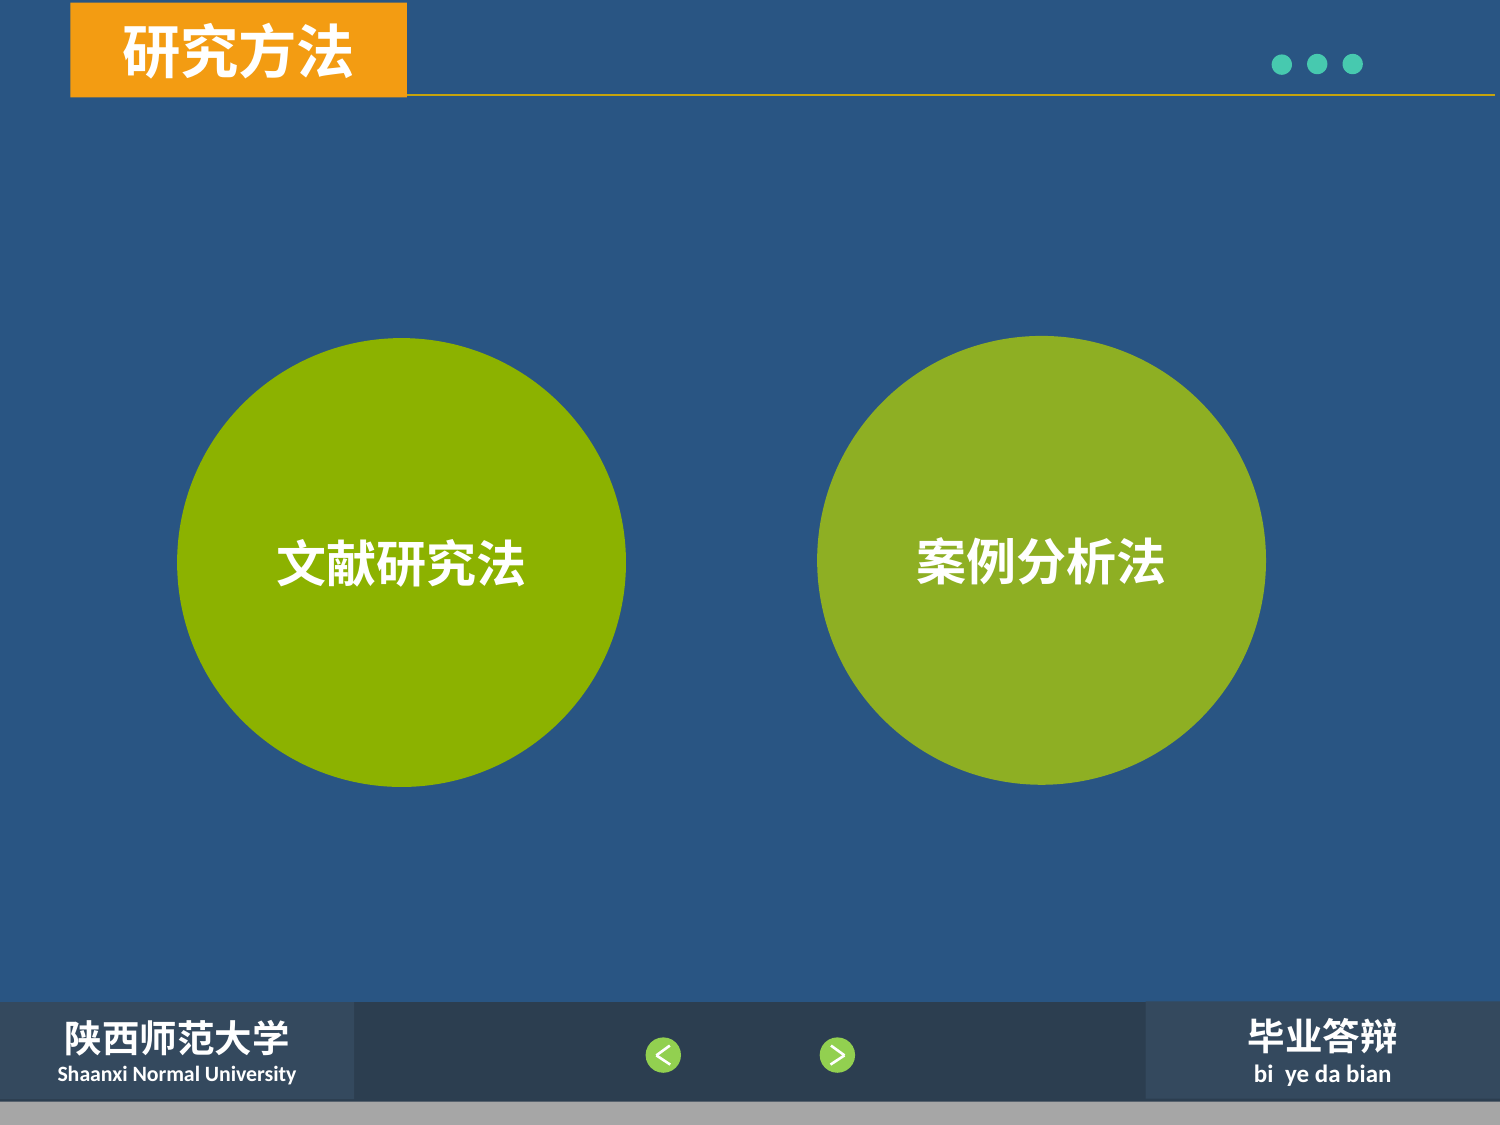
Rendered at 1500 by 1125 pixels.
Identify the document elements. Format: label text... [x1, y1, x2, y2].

text_box 陕西师范大学 Shaanxi Normal University [0, 1000, 356, 1101]
text_box [356, 1000, 1144, 1100]
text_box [819, 1037, 856, 1074]
text_box 毕业答辩 bi ye da bian [1144, 999, 1500, 1101]
text_box 文献研究法 [175, 335, 629, 790]
text_box 案例分析法 [815, 333, 1269, 787]
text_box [70, 2, 1496, 98]
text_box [645, 1037, 682, 1074]
text_box [0, 1100, 1500, 1125]
